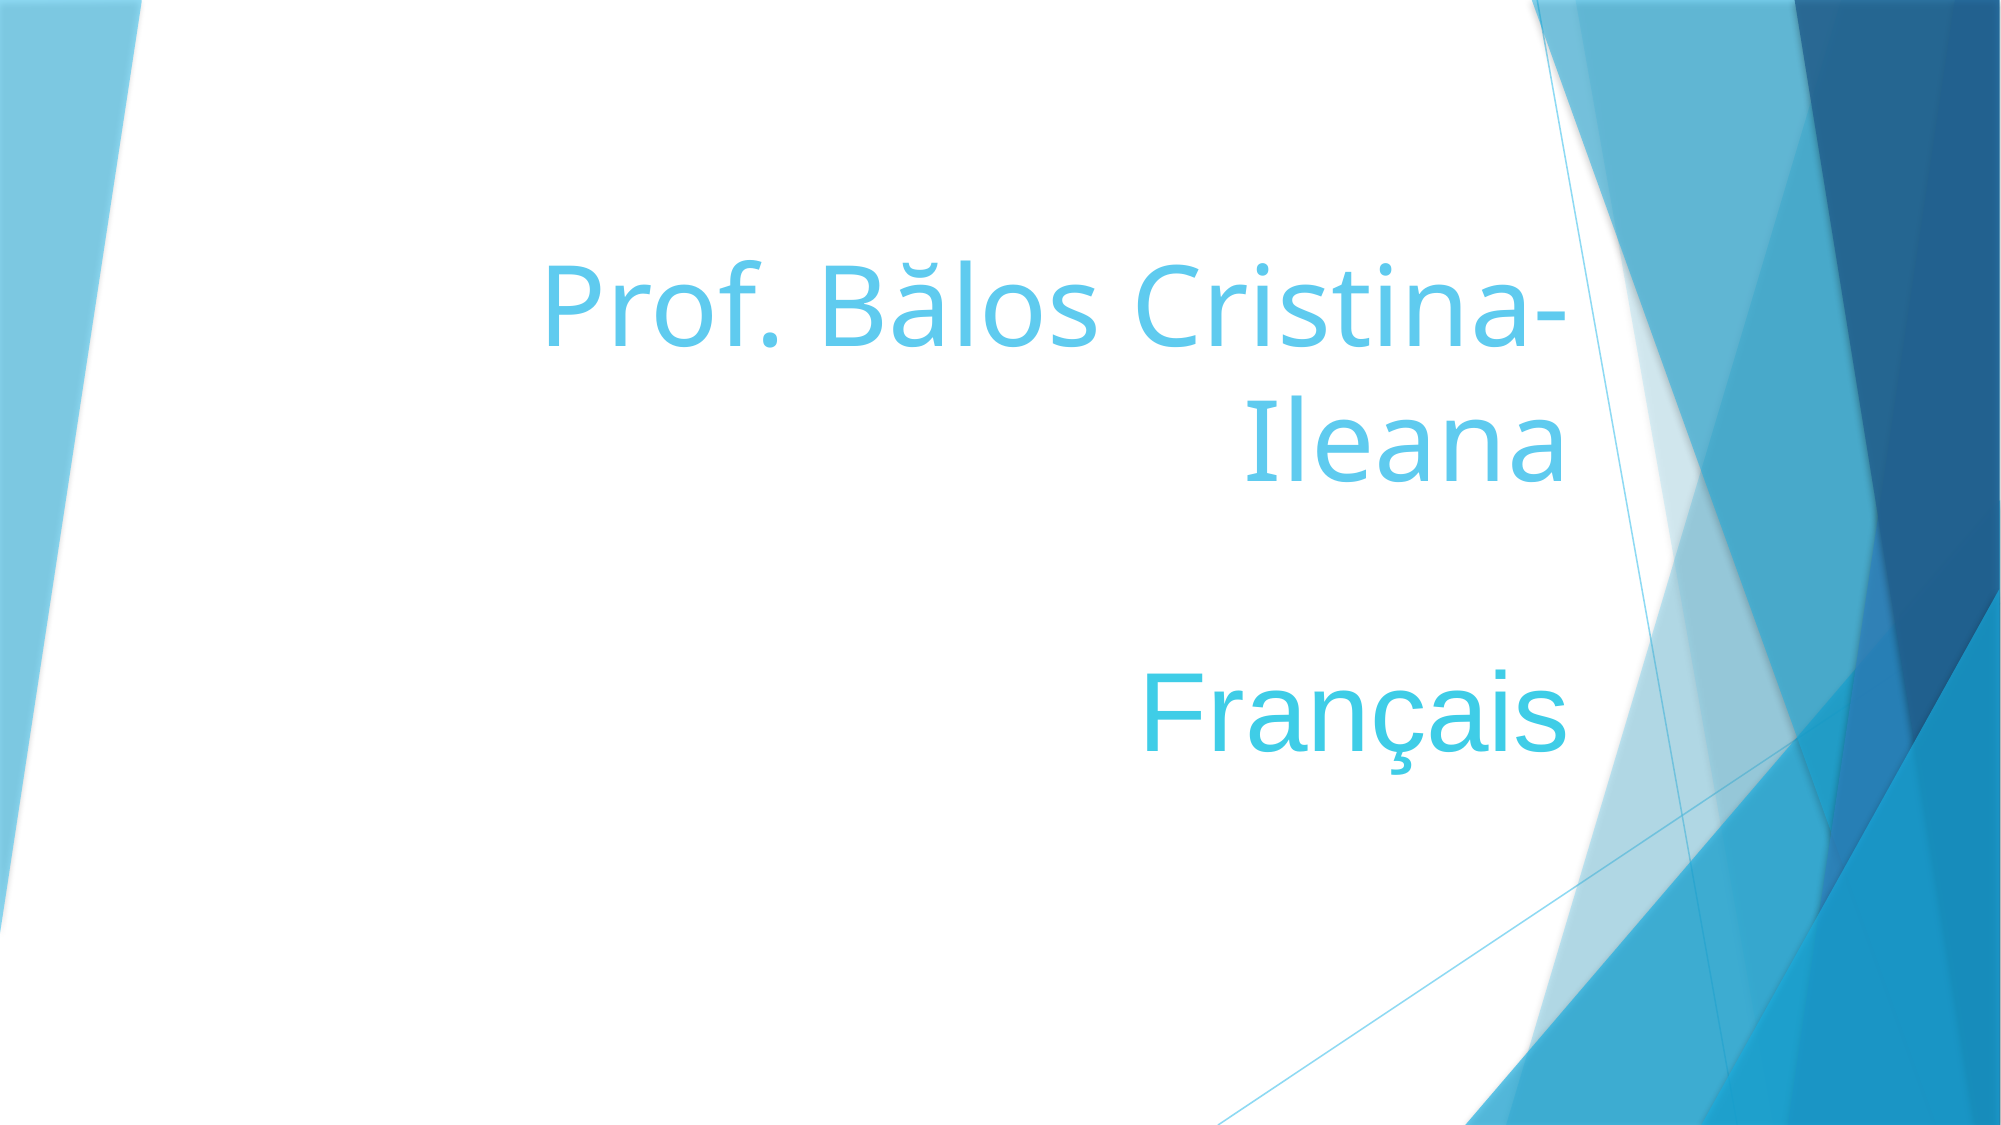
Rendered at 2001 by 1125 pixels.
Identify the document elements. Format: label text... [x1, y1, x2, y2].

title Prof. Bălos Cristina-Ileana Français [311, 646, 1586, 917]
